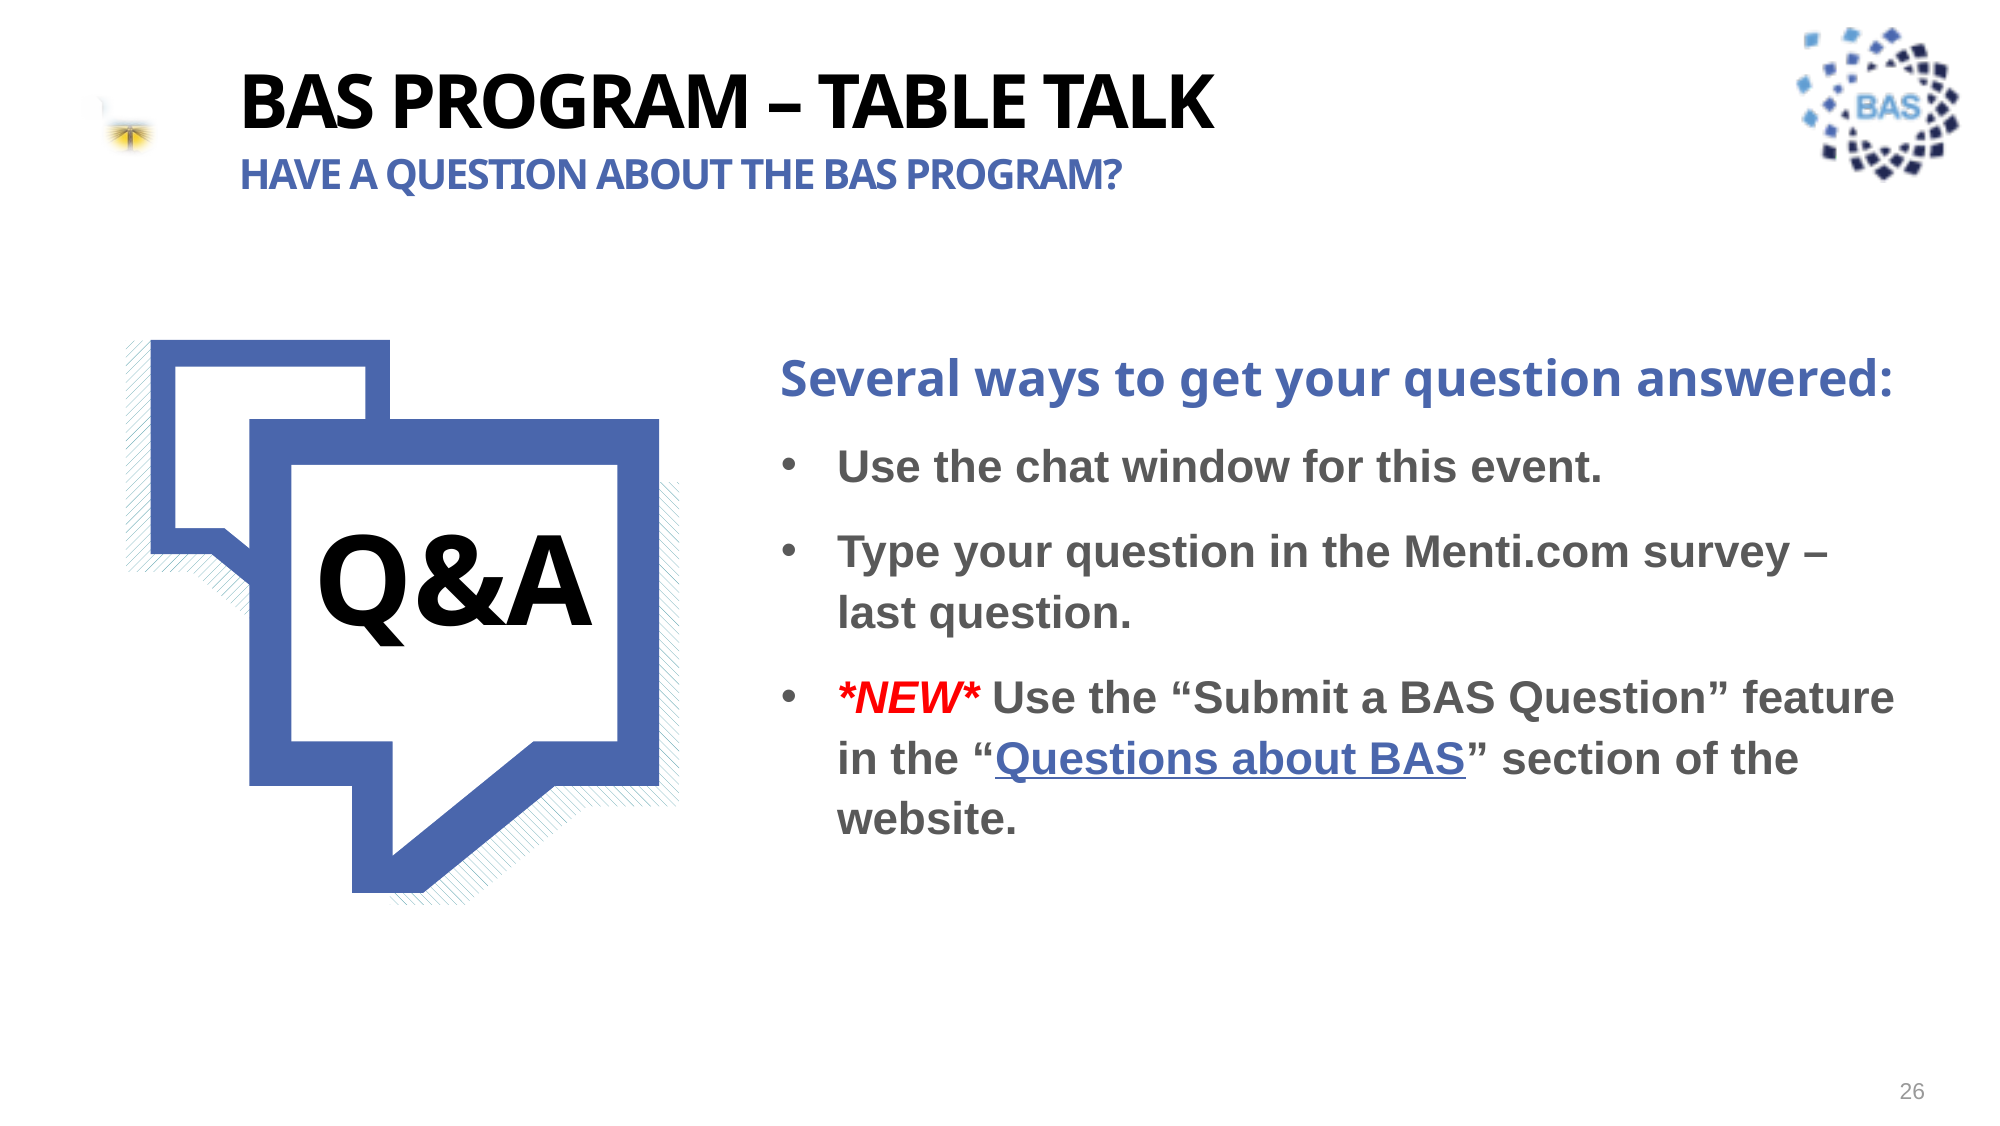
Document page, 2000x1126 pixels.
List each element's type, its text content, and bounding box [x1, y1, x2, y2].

list Several ways to get your question answered: Use the chat window for this event. Type your question in the Menti.com survey – last question. *NEW* Use the “Submit a BAS Question” feature in the “Questions about BAS” section of the website. [780, 339, 1918, 793]
title BAS PROGRAM – Table talk [239, 60, 1774, 146]
picture [1795, 26, 1965, 183]
picture [57, 40, 209, 185]
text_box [125, 339, 680, 905]
list Have a question about the BAS Program? [239, 143, 1375, 228]
